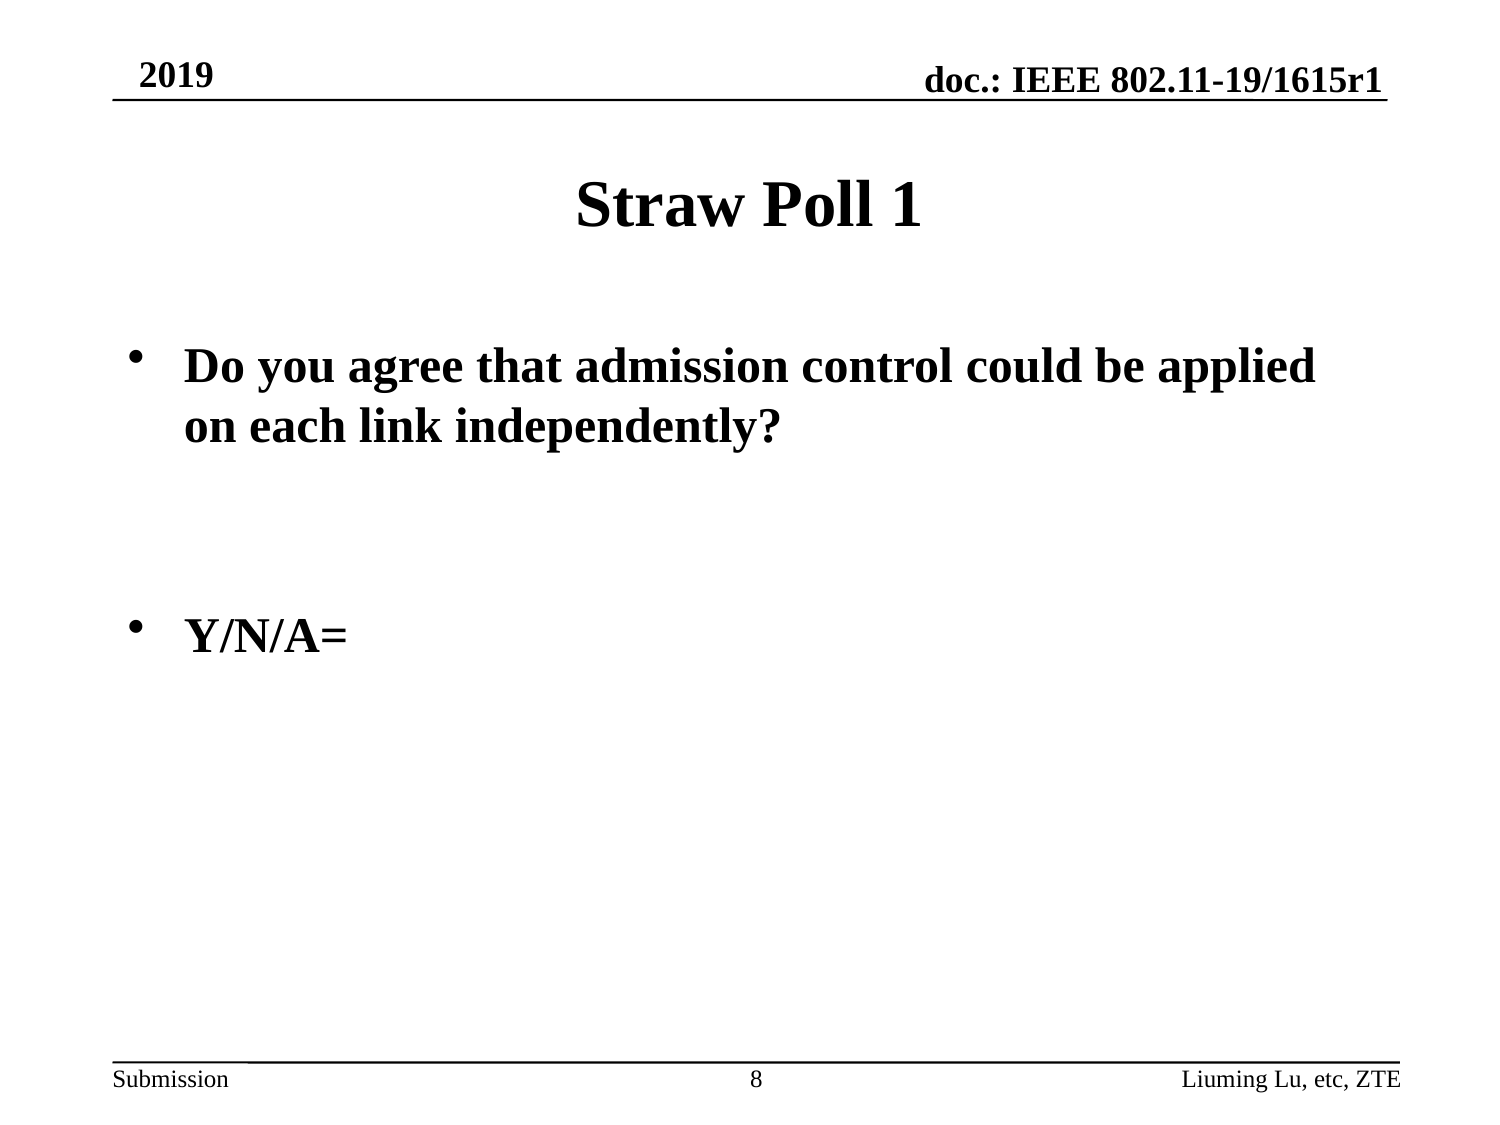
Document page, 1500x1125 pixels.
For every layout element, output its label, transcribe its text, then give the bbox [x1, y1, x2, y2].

title Straw Poll 1 [112, 112, 1388, 288]
footer Liuming Lu, etc, ZTE [1178, 1061, 1402, 1093]
list Do you agree that admission control could be applied on each link independently? Y/N/A= [112, 324, 1388, 1001]
slide_number 8 [741, 1061, 772, 1093]
